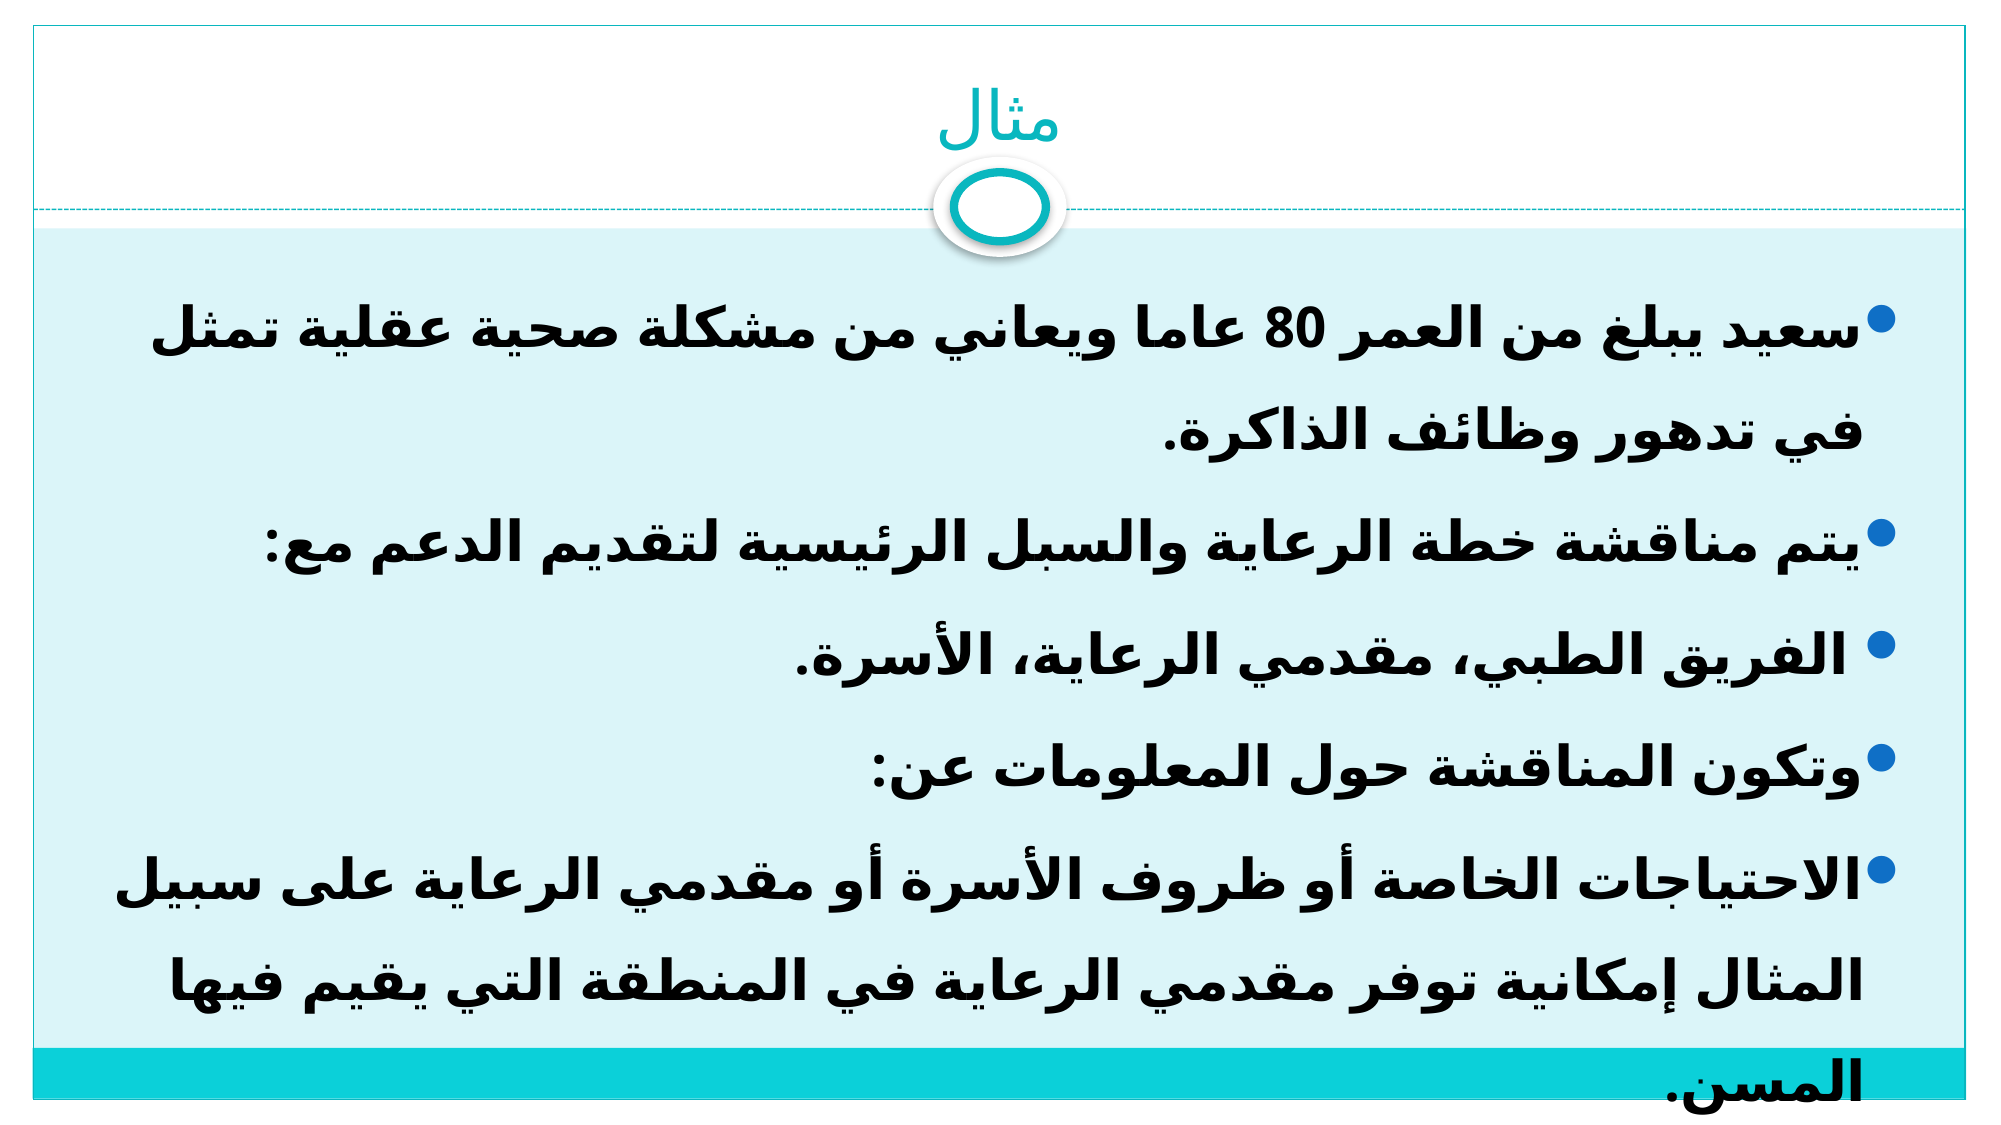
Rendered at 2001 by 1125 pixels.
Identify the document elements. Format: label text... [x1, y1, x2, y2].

title مثال [66, 37, 1933, 162]
list سعيد يبلغ من العمر 80 عاما ويعاني من مشكلة صحية عقلية تمثل في تدهور وظائف الذاكرة. يتم مناقشة خطة الرعاية والسبل الرئيسية لتقديم الدعم مع: الفريق الطبي، مقدمي الرعاية، الأسرة. وتكون المناقشة حول المعلومات عن: الاحتياجات الخاصة أو ظروف الأسرة أو مقدمي الرعاية على سبيل المثال إمكانية توفر مقدمي الرعاية في المنطقة التي يقيم فيها المسن. [66, 250, 1926, 1001]
